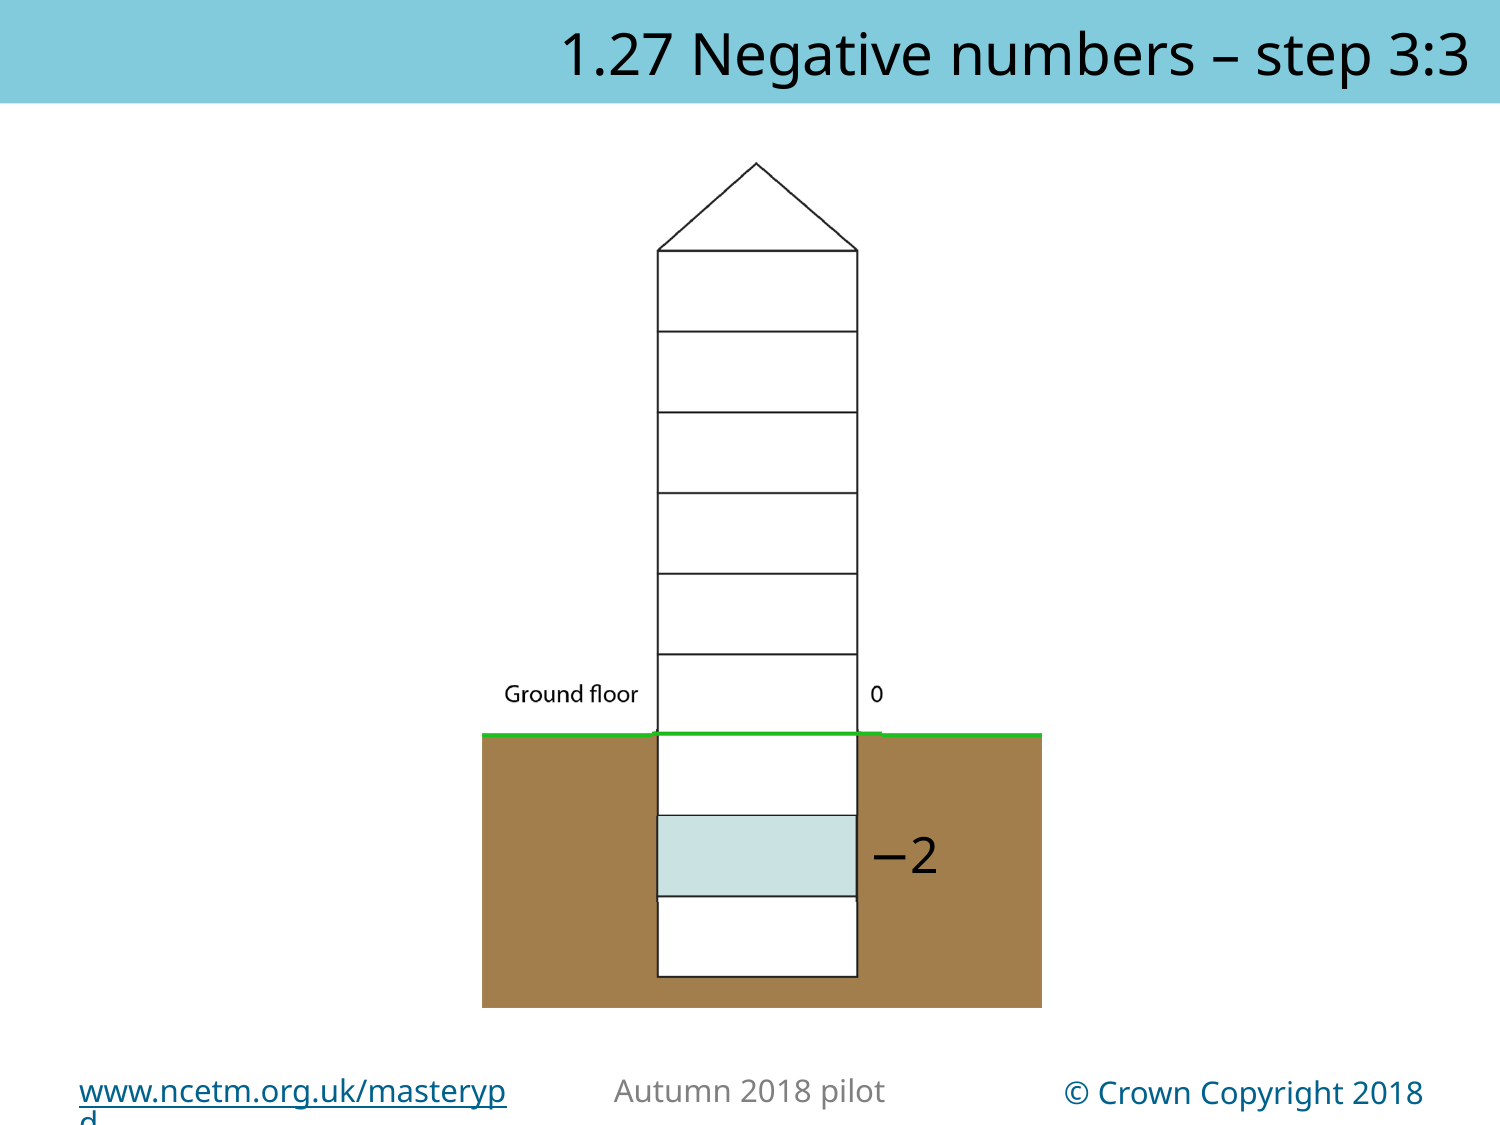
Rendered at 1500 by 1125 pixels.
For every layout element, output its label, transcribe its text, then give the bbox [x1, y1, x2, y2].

picture [482, 161, 1042, 1008]
list 1.27 Negative numbers – step 3:3 [0, 0, 1500, 104]
